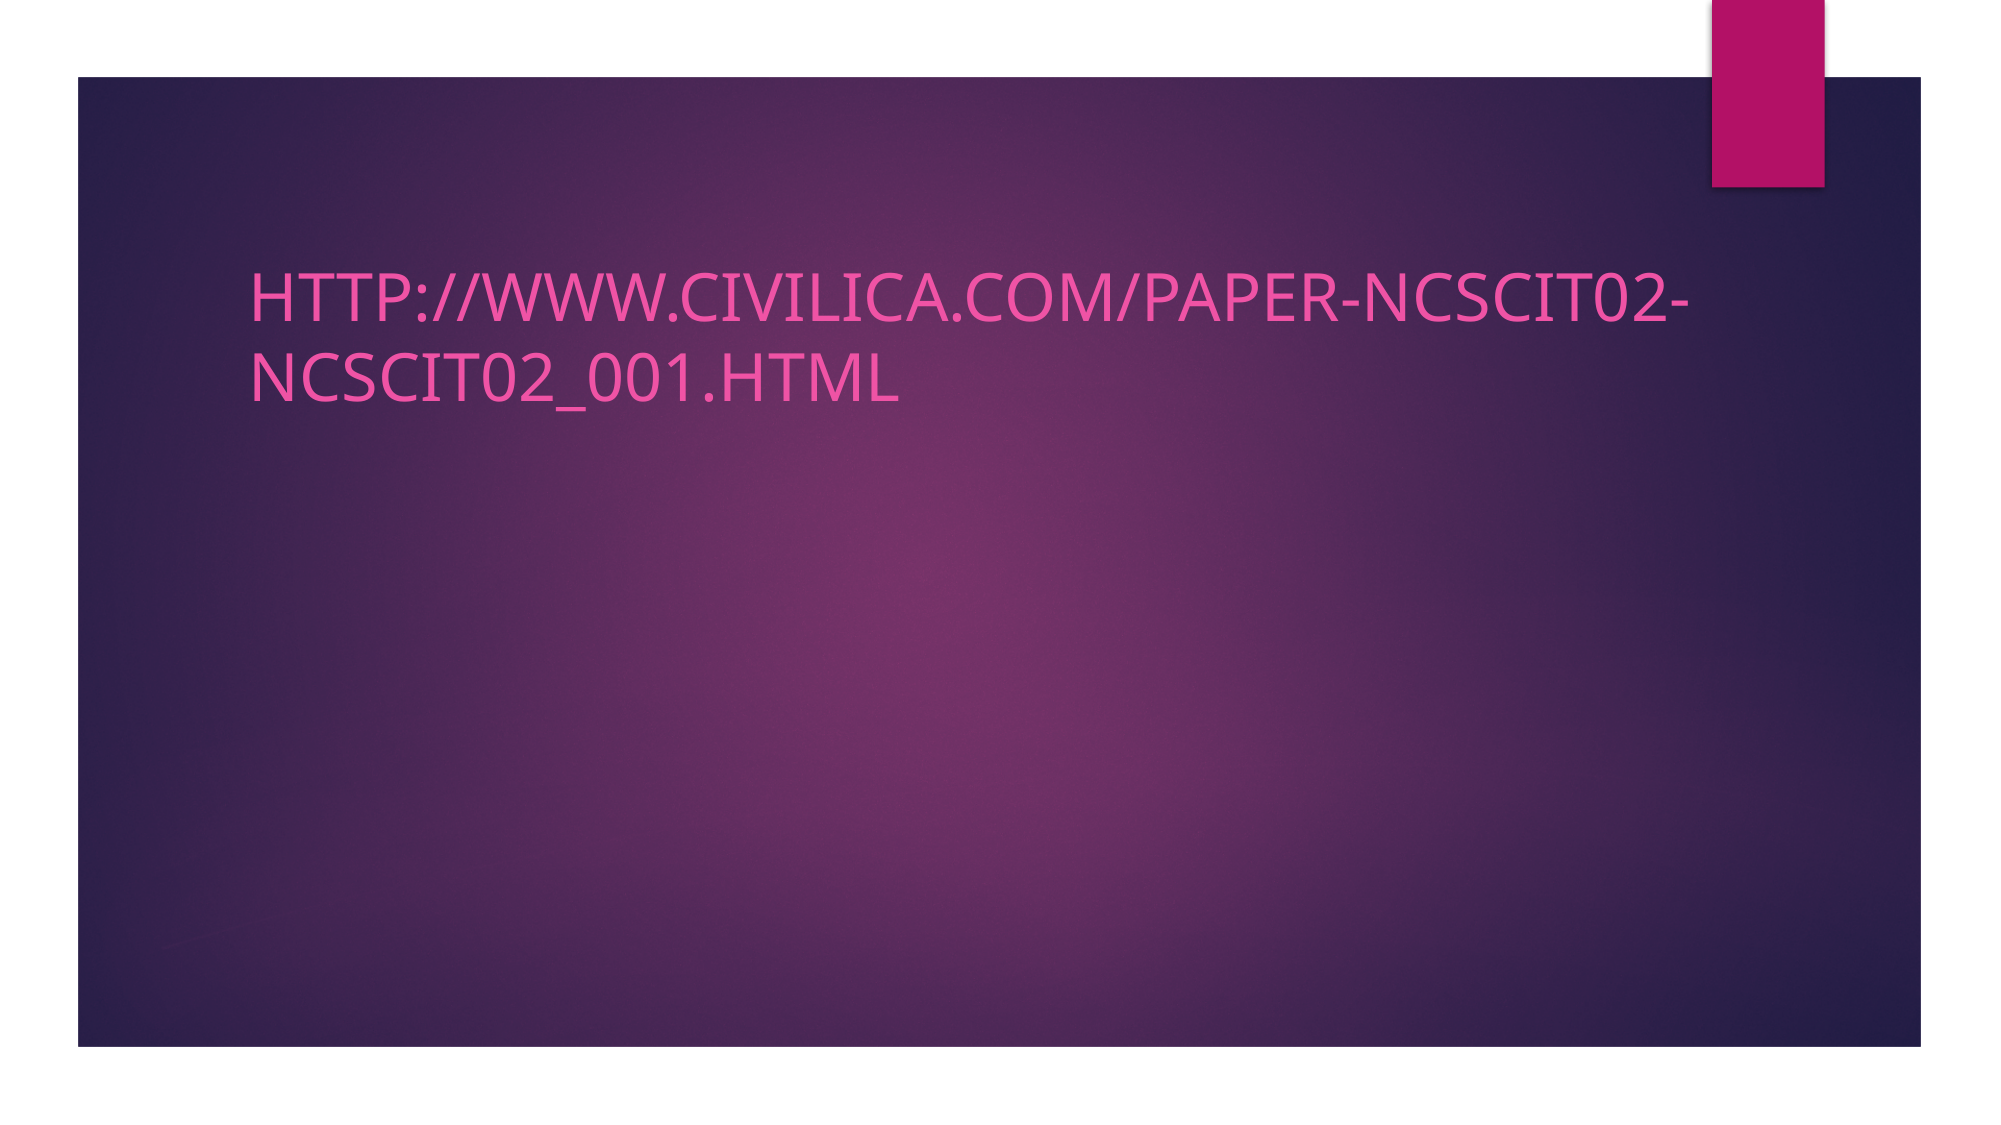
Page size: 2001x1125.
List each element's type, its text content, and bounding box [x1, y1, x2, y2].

subtitle http://www.civilica.com/Paper-NCSCIT02-NCSCIT02_001.html [233, 247, 1807, 956]
